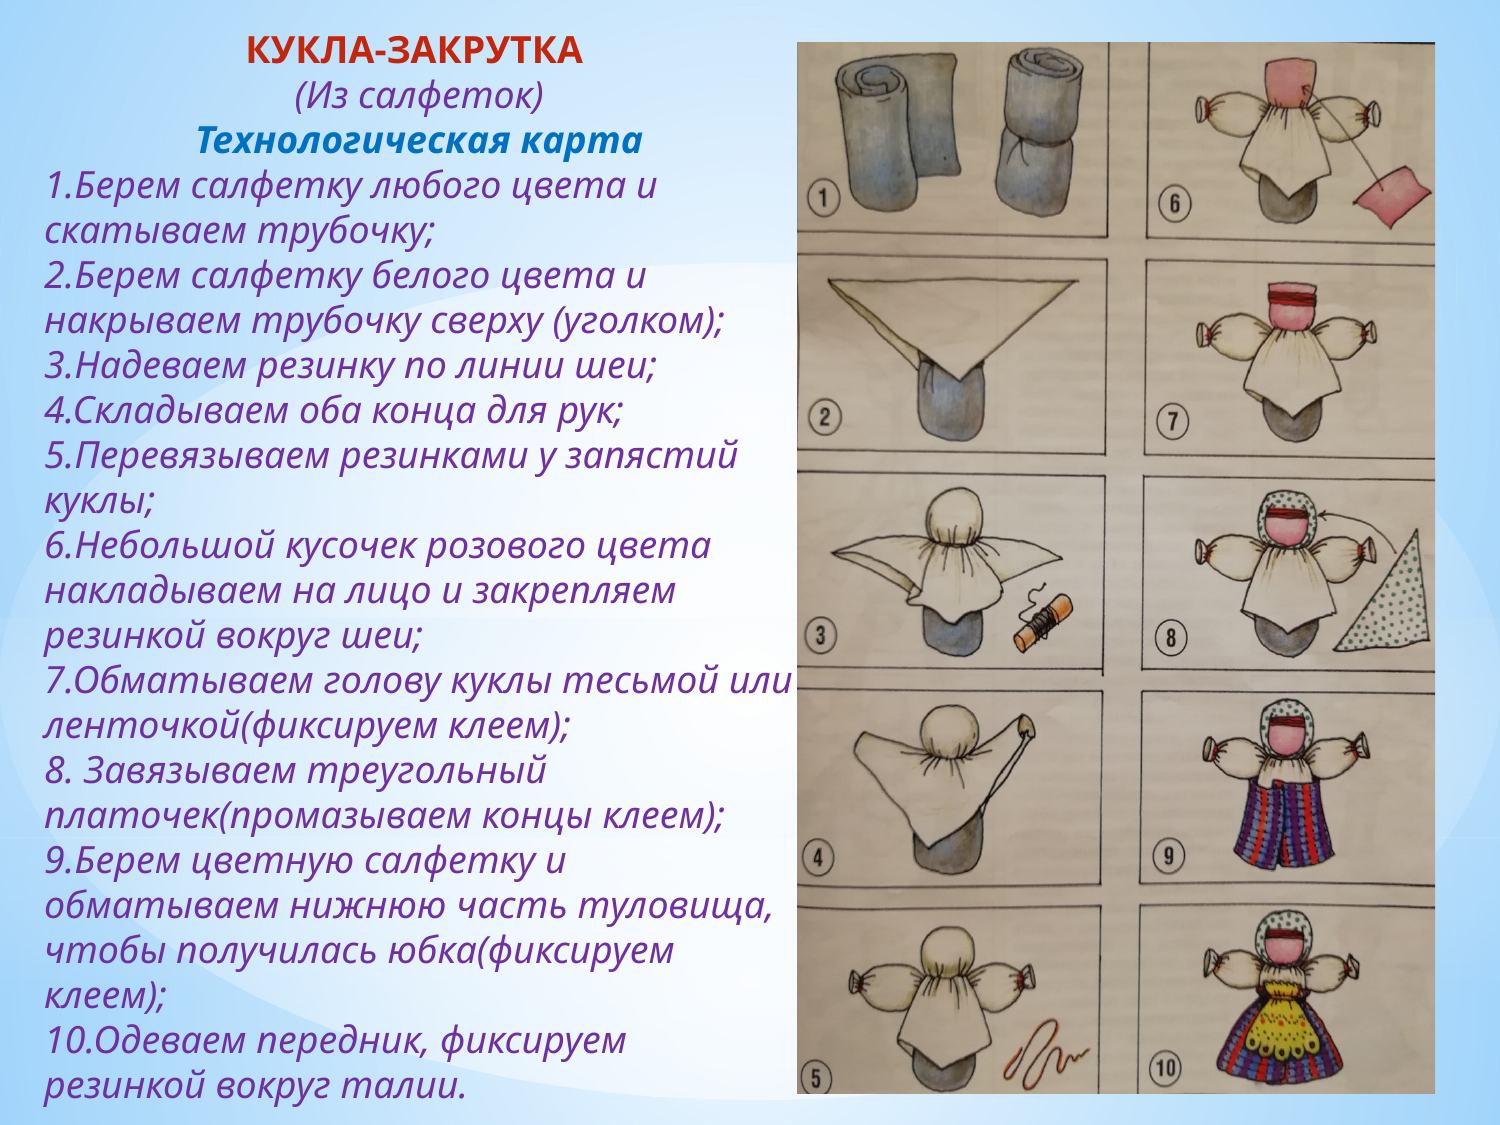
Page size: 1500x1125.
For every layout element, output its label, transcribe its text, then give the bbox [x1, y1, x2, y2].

text_box КУКЛА-ЗАКРУТКА (Из салфеток) Технологическая карта 1.Берем салфетку любого цвета и скатываем трубочку; 2.Берем салфетку белого цвета и накрываем трубочку сверху (уголком); 3.Надеваем резинку по линии шеи; 4.Складываем оба конца для рук; 5.Перевязываем резинками у запястий куклы; 6.Небольшой кусочек розового цвета накладываем на лицо и закрепляем резинкой вокруг шеи; 7.Обматываем голову куклы тесьмой или ленточкой(фиксируем клеем); 8. Завязываем треугольный платочек(промазываем концы клеем); 9.Берем цветную салфетку и обматываем нижнюю часть туловища, чтобы получилась юбка(фиксируем клеем); 10.Одеваем передник, фиксируем резинкой вокруг талии. [29, 19, 809, 1114]
picture [796, 42, 1436, 1095]
